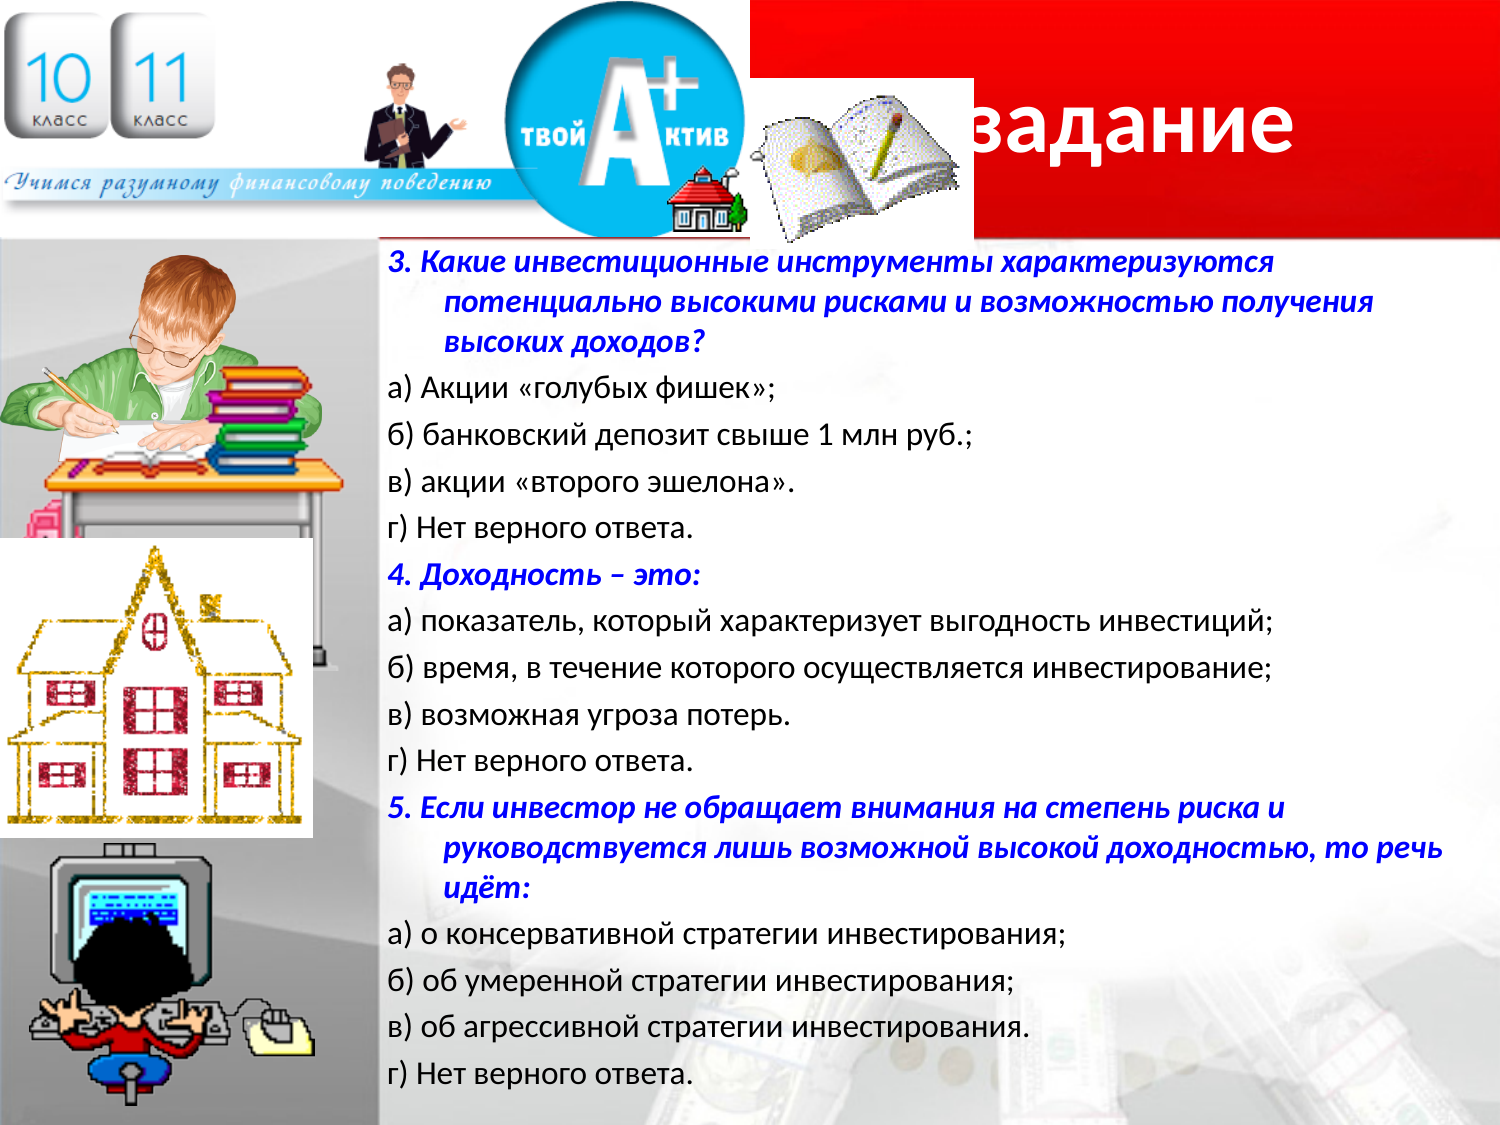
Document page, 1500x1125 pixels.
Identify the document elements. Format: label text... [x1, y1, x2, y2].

picture [574, 120, 583, 126]
picture [715, 128, 728, 146]
picture [571, 127, 584, 146]
picture [537, 128, 550, 146]
picture [0, 0, 974, 1125]
picture [521, 127, 533, 146]
picture [697, 127, 711, 146]
picture [463, 180, 473, 189]
picture [682, 127, 694, 146]
list 3. Какие инвестиционные инструменты характеризуются потенциально высокими рисками и возможностью получения высоких доходов? а) Акции «голубых фишек»; б) банковский депозит свыше 1 млн руб.; в) акции «второго эшелона». г) Нет верного ответа. 4. Доходность – это: а) показатель, который характеризует выгодность инвестиций; б) время, в течение которого осуществляется инвестирование; в) возможная угроза потерь. г) Нет верного ответа. 5. Если инвестор не обращает внимания на степень риска и руководствуется лишь возможной высокой доходностью, то речь идёт: а) о консервативной стратегии инвестирования; б) об умеренной стратегии инвестирования; в) об агрессивной стратегии инвестирования. г) Нет верного ответа. [371, 231, 1500, 1125]
picture [666, 127, 680, 146]
picture [477, 180, 487, 189]
picture [553, 127, 568, 146]
picture [579, 56, 699, 185]
title задание [761, 0, 1500, 231]
